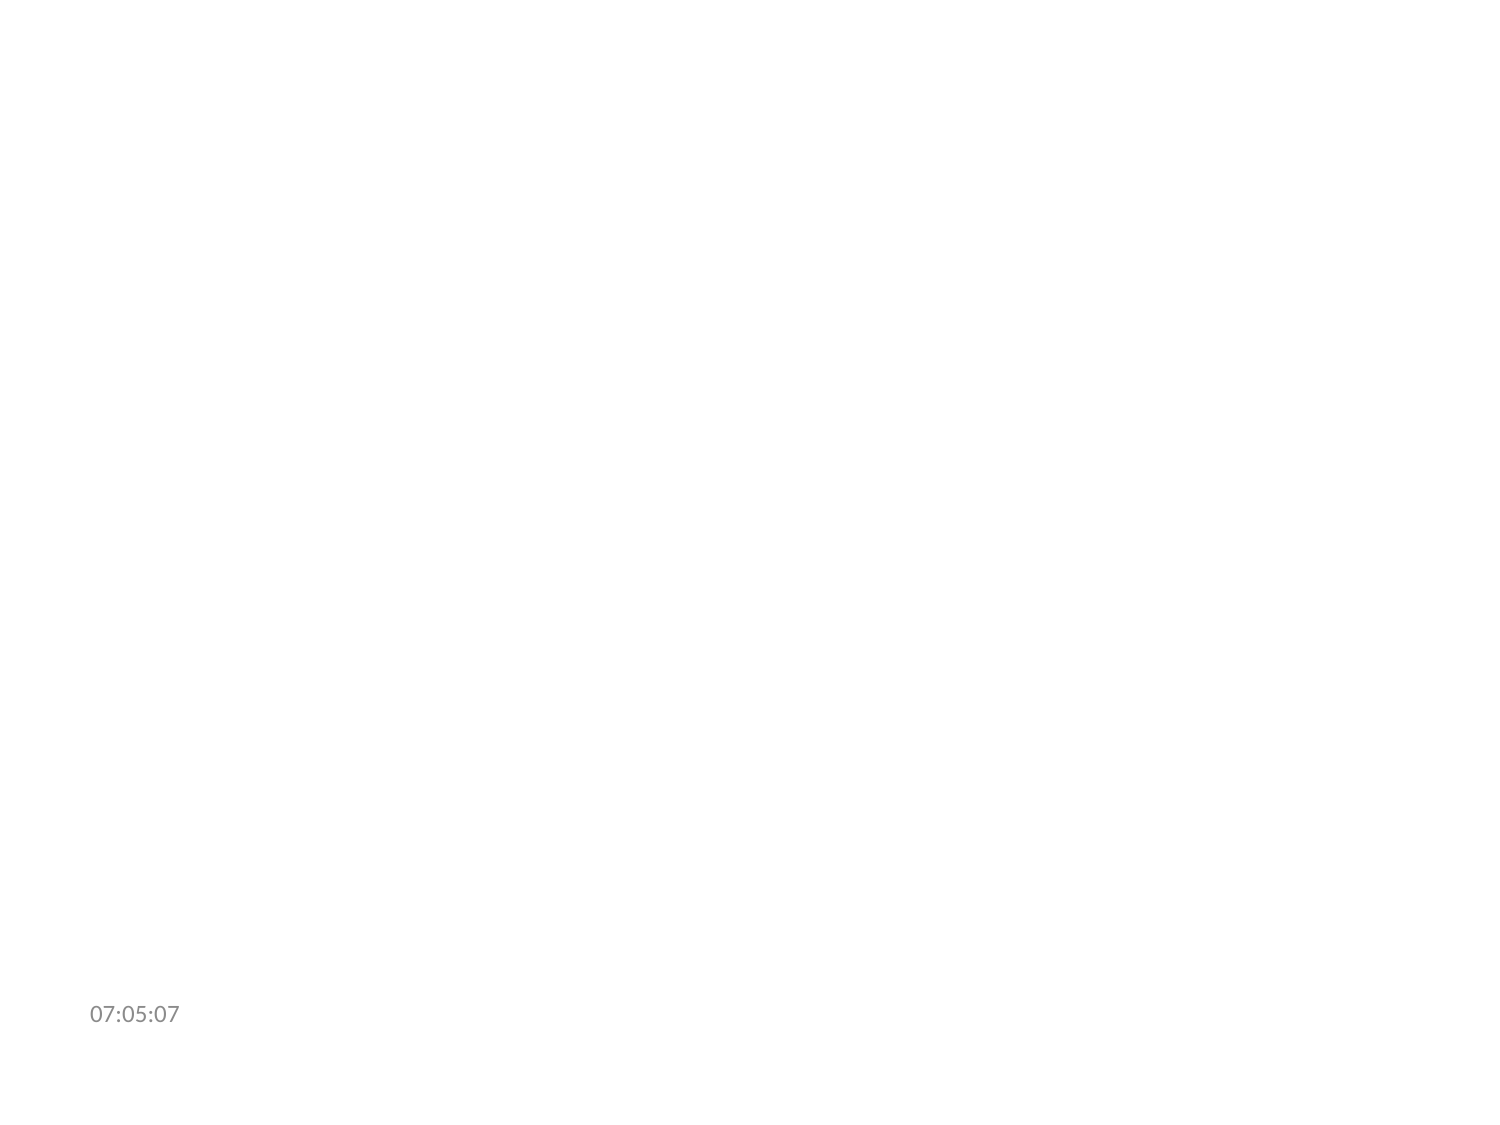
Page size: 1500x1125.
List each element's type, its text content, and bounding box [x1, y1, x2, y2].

text_box 15:35:09 [75, 982, 425, 1043]
